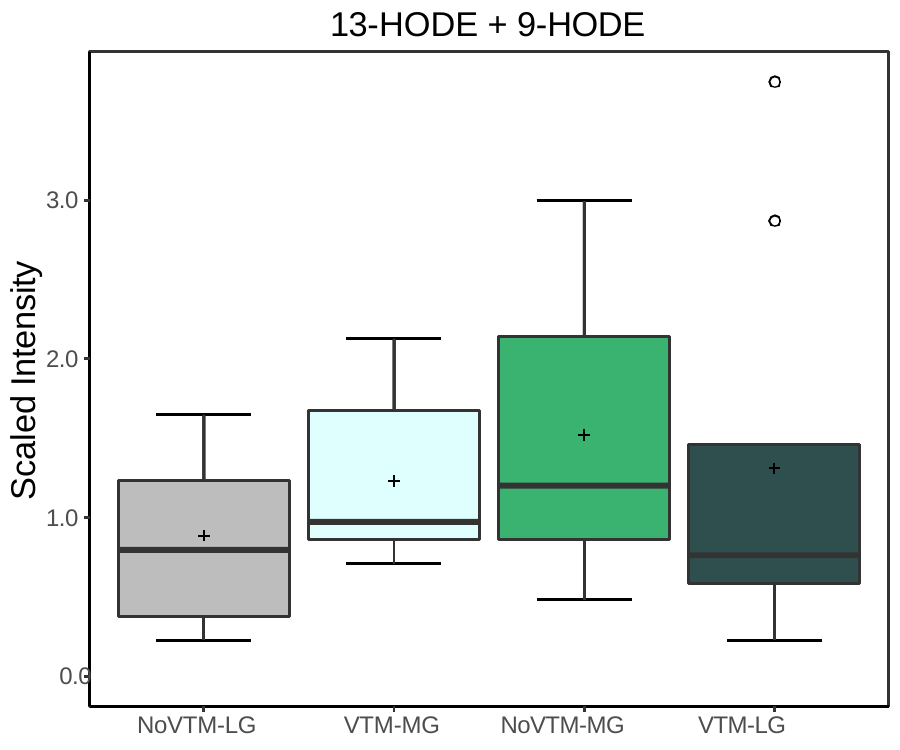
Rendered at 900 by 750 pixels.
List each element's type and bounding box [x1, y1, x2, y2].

text_box [327, 0, 651, 44]
footer [57, 661, 95, 750]
text_box [83, 50, 891, 738]
text_box [1, 256, 82, 531]
text_box [44, 182, 82, 214]
slide_number [134, 713, 275, 750]
